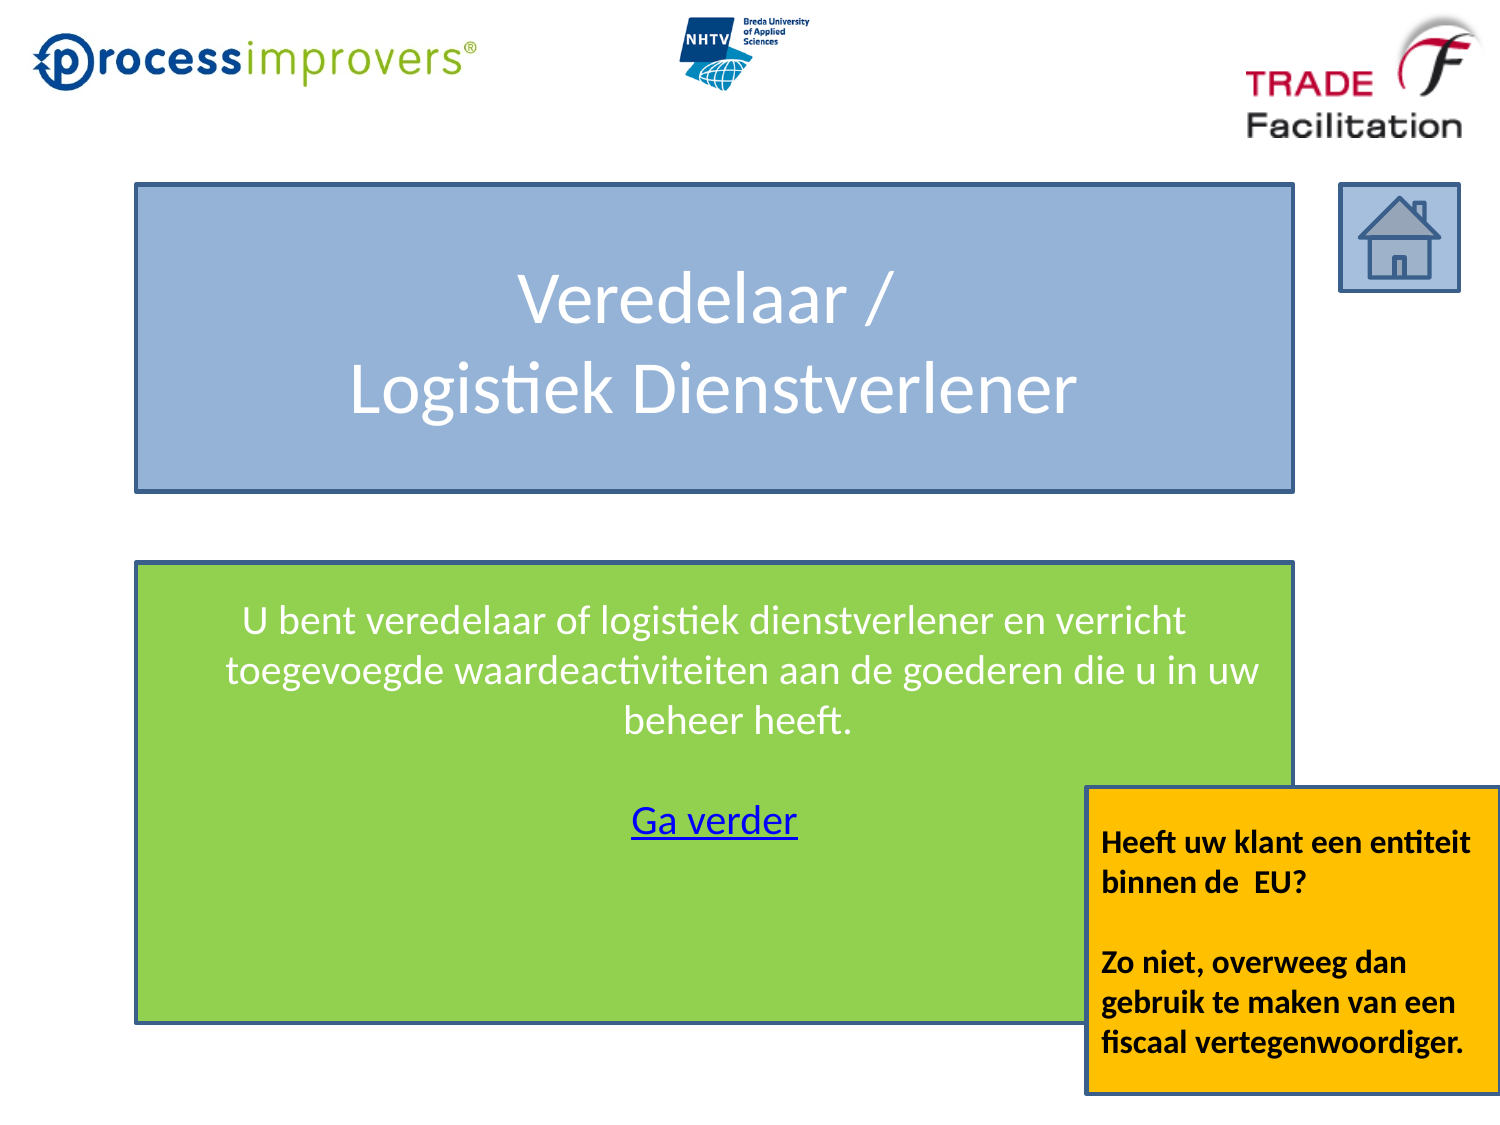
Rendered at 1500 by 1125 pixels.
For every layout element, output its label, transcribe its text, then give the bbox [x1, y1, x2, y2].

text_box Veredelaar / Logistiek Dienstverlener [134, 182, 1295, 494]
picture [667, 4, 816, 103]
text_box Heeft uw klant een entiteit binnen de EU? Zo niet, overweeg dan gebruik te maken van een fiscaal vertegenwoordiger. [1084, 785, 1500, 1096]
slide_number 14 [1074, 1042, 1425, 1103]
text_box [1338, 182, 1461, 293]
text_box U bent veredelaar of logistiek dienstverlener en verricht toegevoegde waardeactiviteiten aan de goederen die u in uw beheer heeft. Ga verder [134, 560, 1295, 1025]
picture [1246, 10, 1487, 138]
picture [29, 30, 479, 93]
